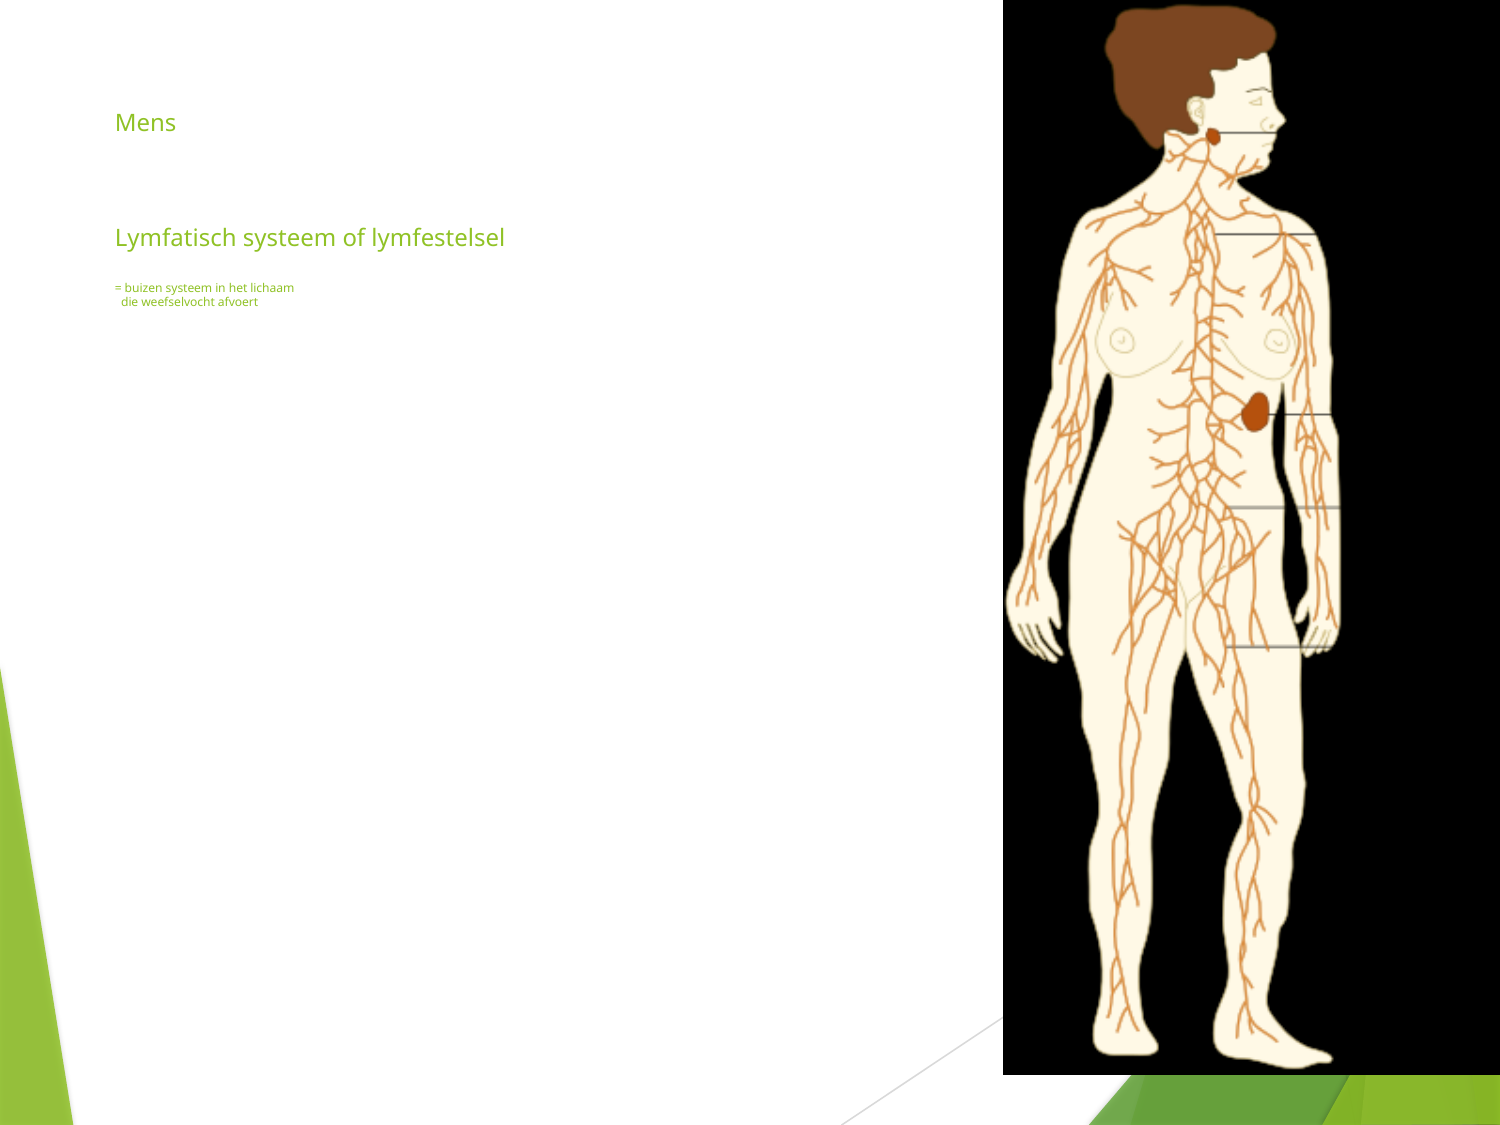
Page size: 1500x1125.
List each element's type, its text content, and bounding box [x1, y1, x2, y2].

title Mens Lymfatisch systeem of lymfestelsel = buizen systeem in het lichaam die weefselvocht afvoert [99, 99, 998, 317]
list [1003, 0, 1500, 1076]
